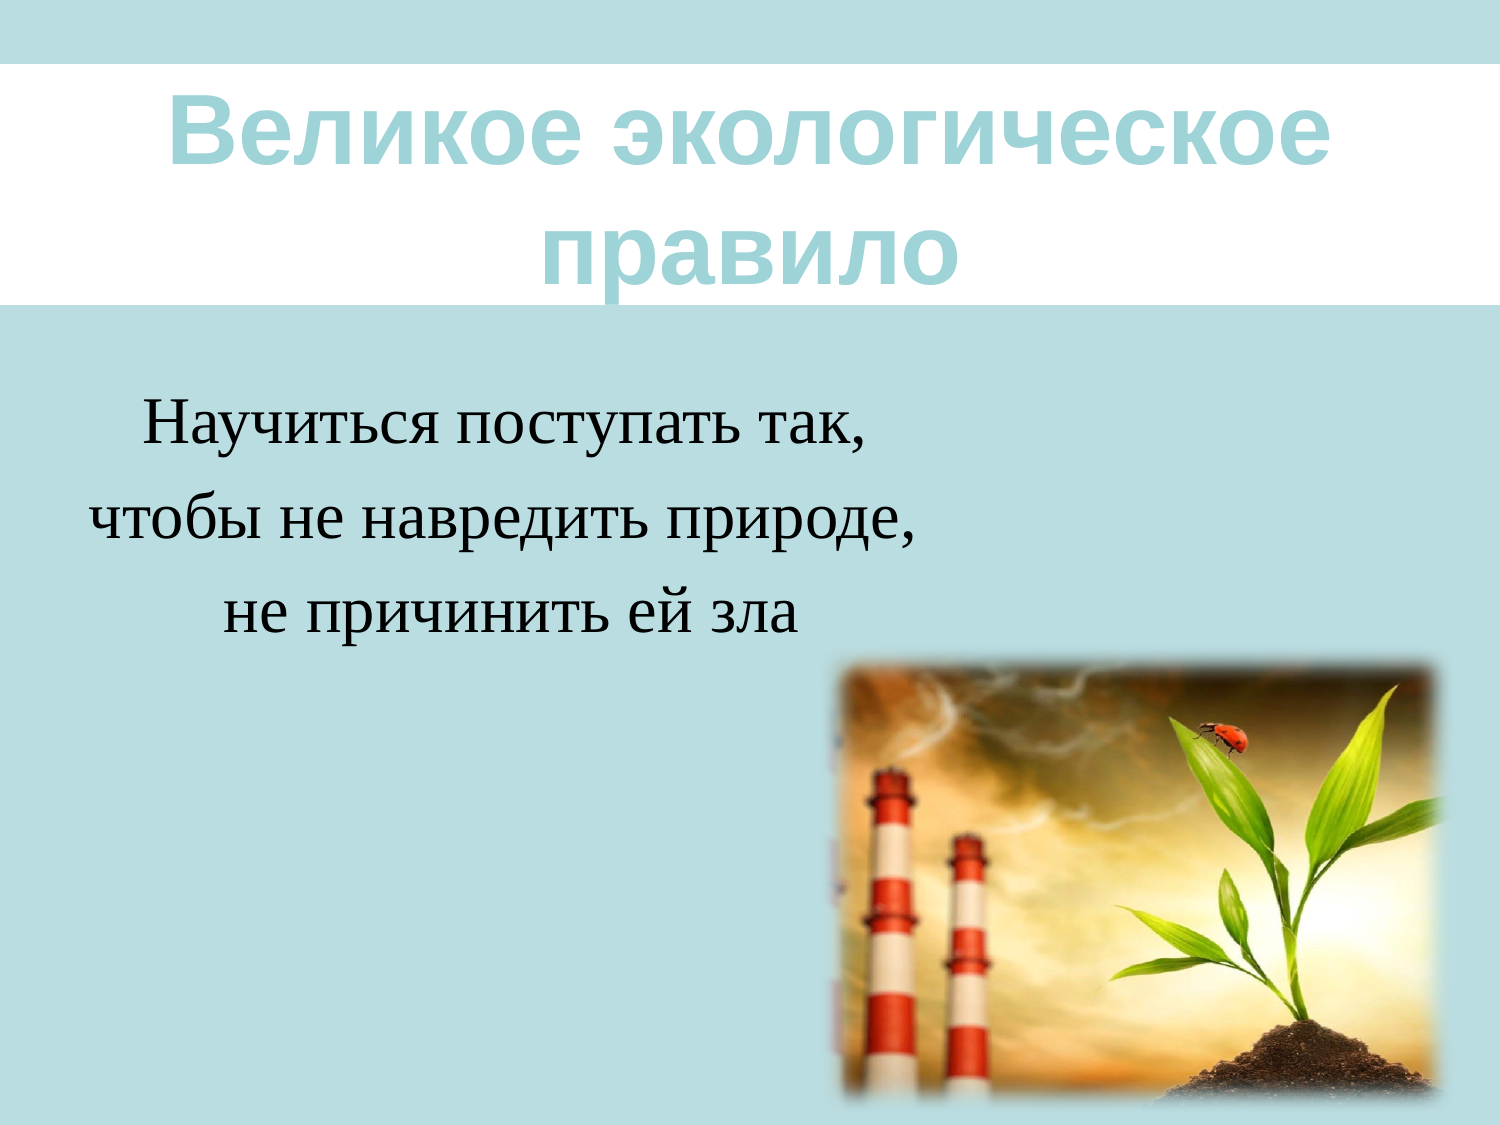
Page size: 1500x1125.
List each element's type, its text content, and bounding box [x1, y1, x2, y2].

picture [820, 644, 1456, 1113]
text_box Научиться поступать так, чтобы не навредить природе, не причинить ей зла [0, 361, 1179, 609]
title Великое экологическое правило [0, 64, 1500, 305]
